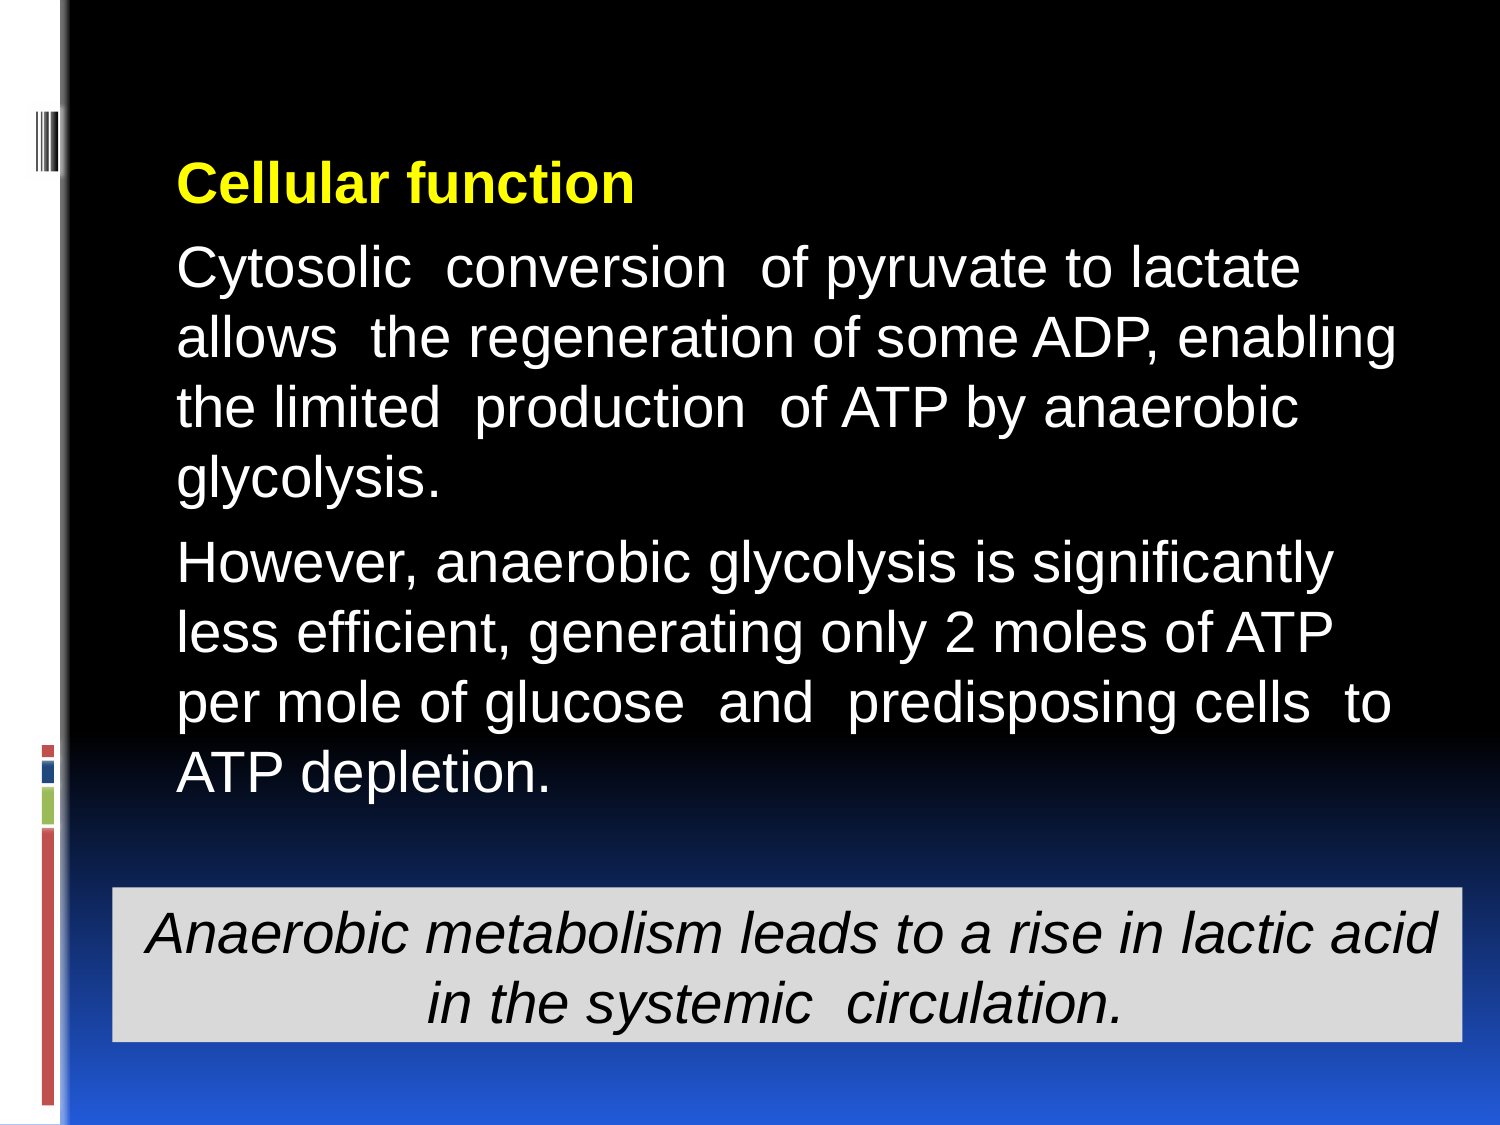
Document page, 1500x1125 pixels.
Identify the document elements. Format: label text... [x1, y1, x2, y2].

text_box Anaerobic metabolism leads to a rise in lactic acid in the systemic circulation. [112, 887, 1463, 1043]
list Cellular function Cytosolic conversion of pyruvate to lactate allows the regeneration of some ADP, enabling the limited production of ATP by anaerobic glycolysis. However, anaerobic glycolysis is significantly less efficient, generating only 2 moles of ATP per mole of glucose and predisposing cells to ATP depletion. [149, 137, 1426, 887]
